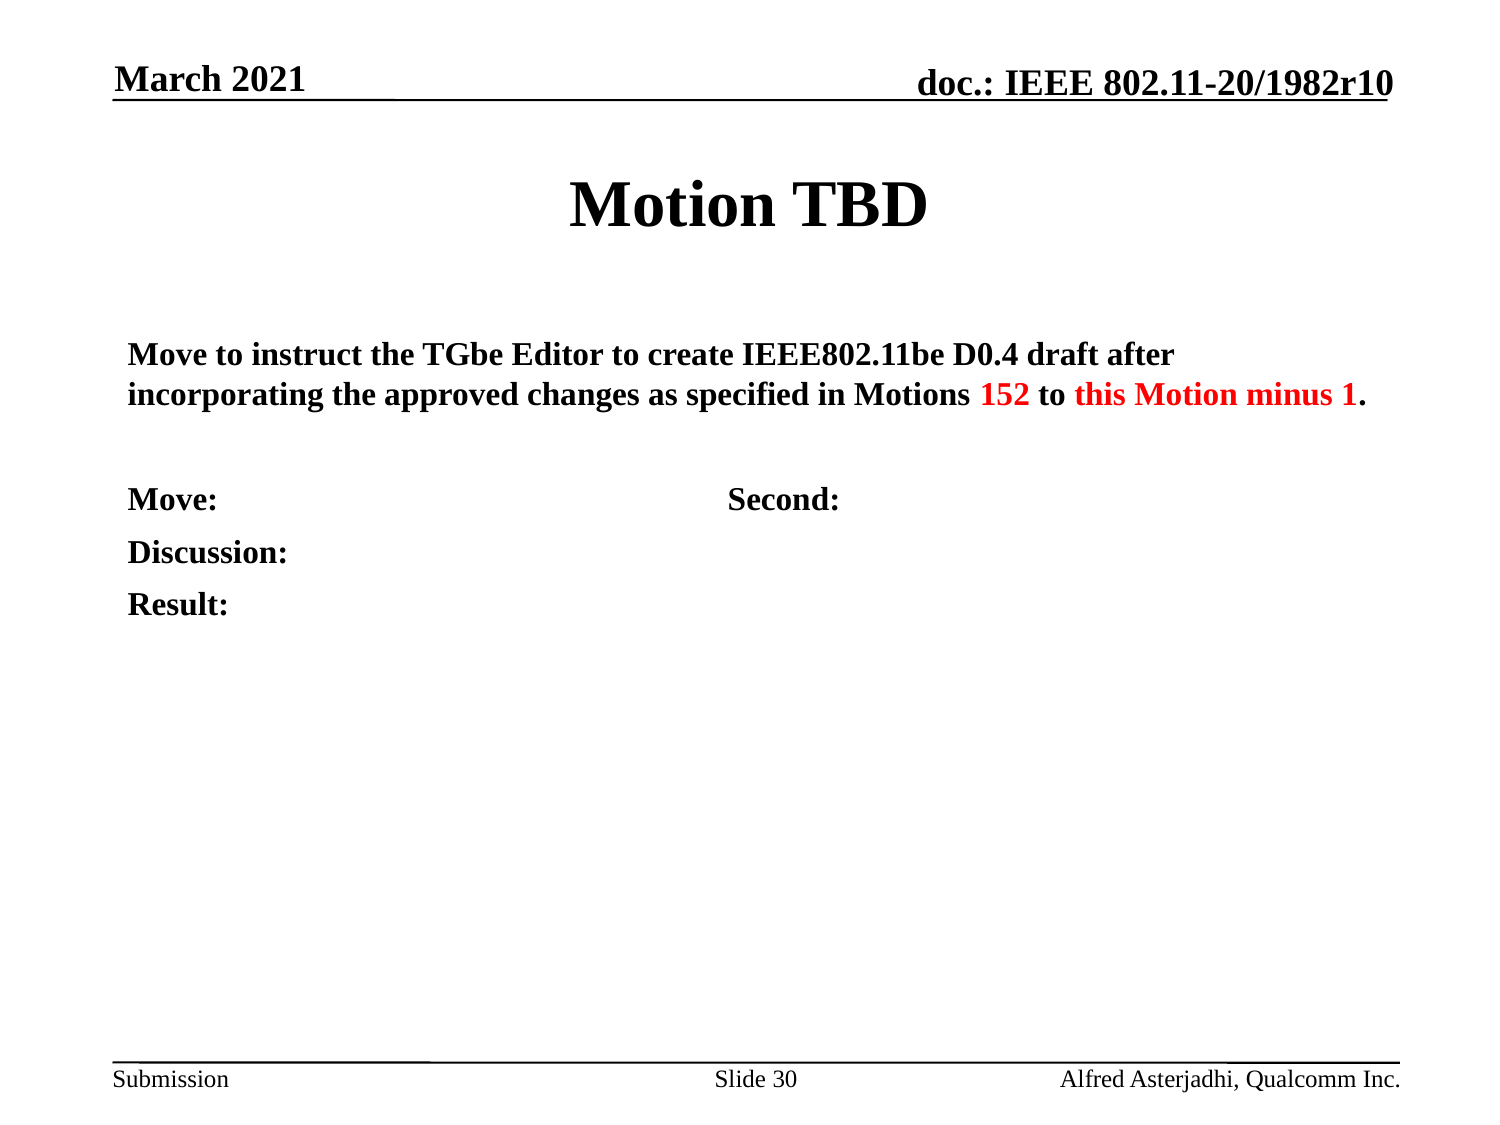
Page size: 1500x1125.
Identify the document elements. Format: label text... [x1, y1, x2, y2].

list Move to instruct the TGbe Editor to create IEEE802.11be D0.4 draft after incorporating the approved changes as specified in Motions 152 to this Motion minus 1. Move: Second: Discussion: Result: [112, 324, 1388, 1000]
footer Alfred Asterjadhi, Qualcomm Inc. [878, 1061, 1402, 1093]
slide_number Slide 30 [712, 1061, 800, 1123]
title Motion TBD [112, 112, 1388, 288]
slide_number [114, 54, 423, 100]
